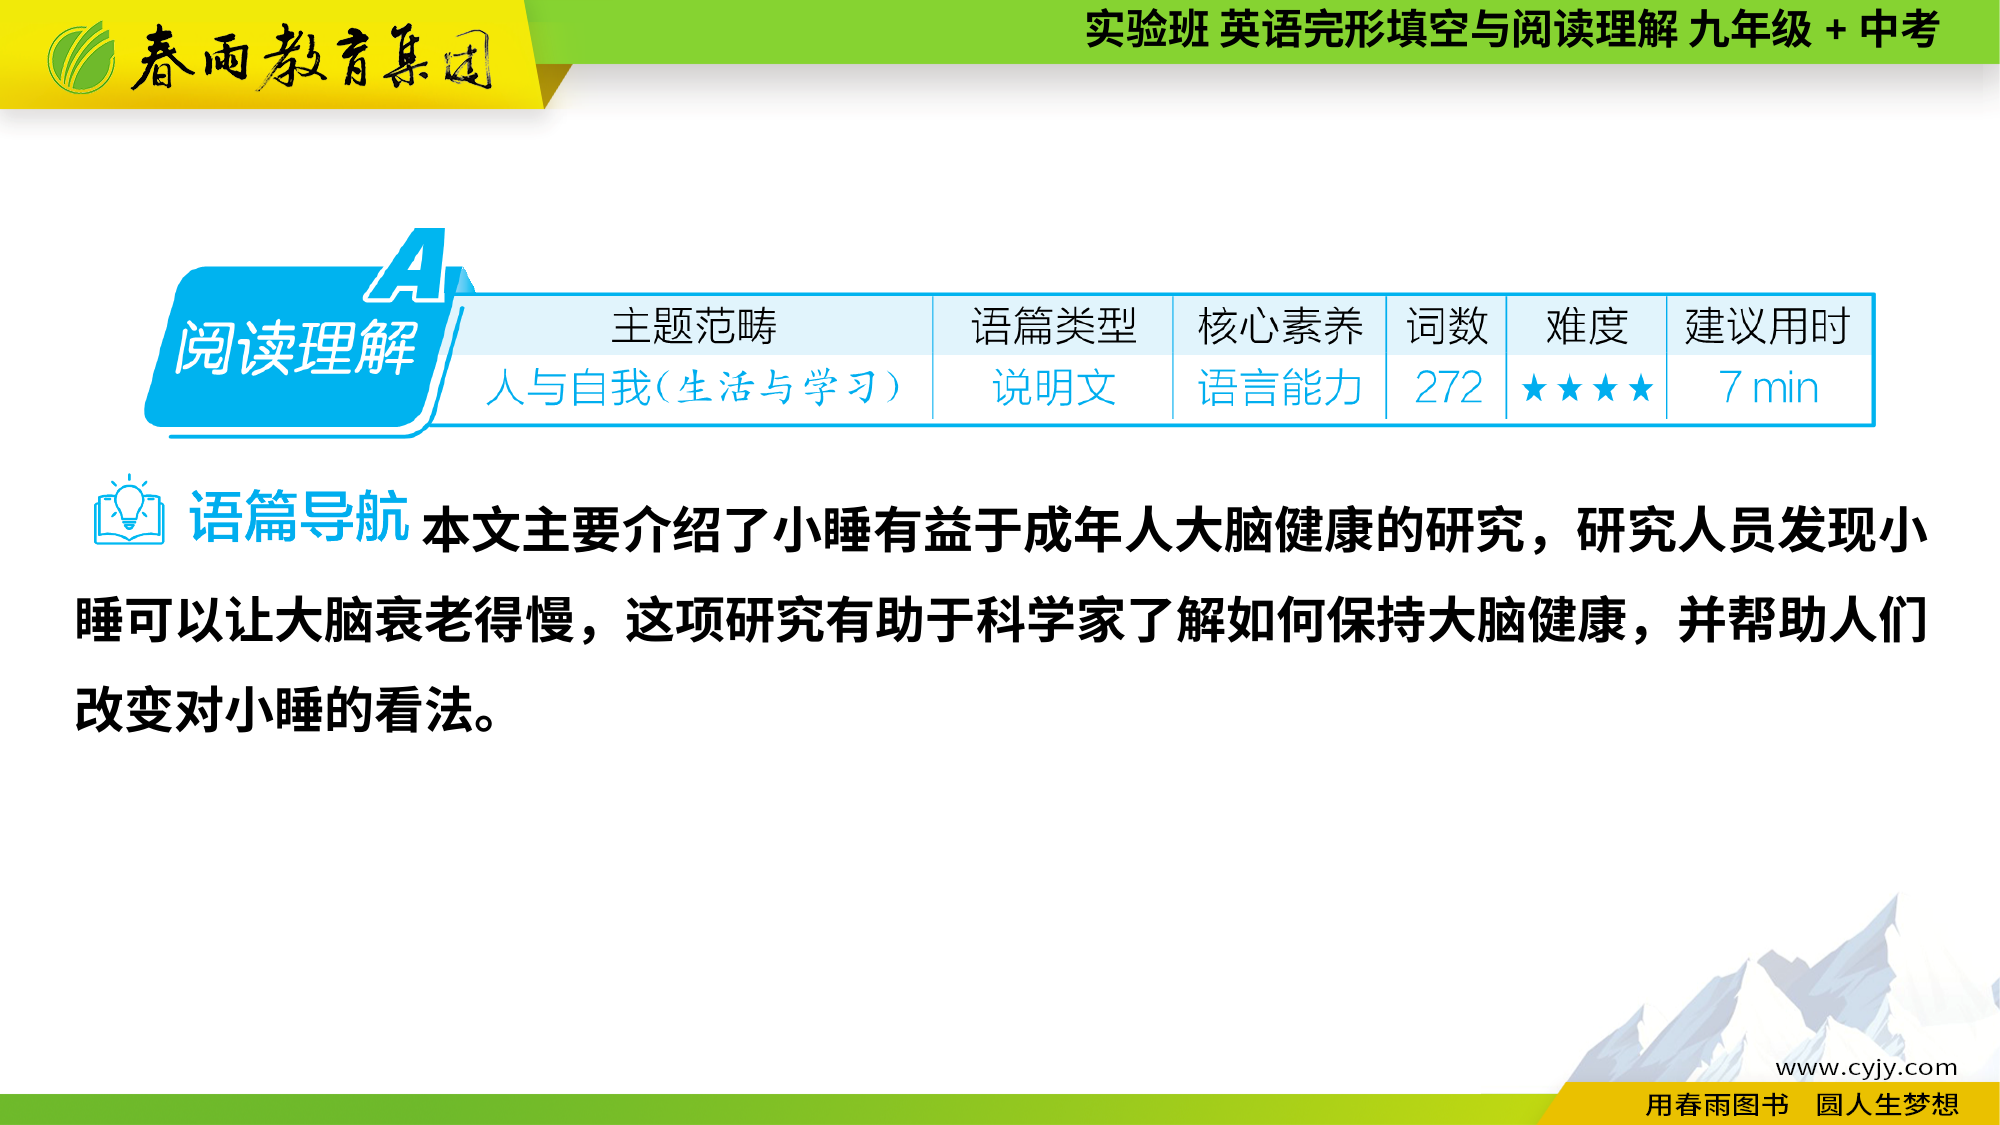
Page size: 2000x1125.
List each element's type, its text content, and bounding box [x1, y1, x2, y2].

list 本文主要介绍了小睡有益于成年人大脑健康的研究，研究人员发现小睡可以让大脑衰老得慢，这项研究有助于科学家了解如何保持大脑健康，并帮助人们改变对小睡的看法。 [59, 461, 1944, 738]
picture [0, 0, 2000, 1125]
